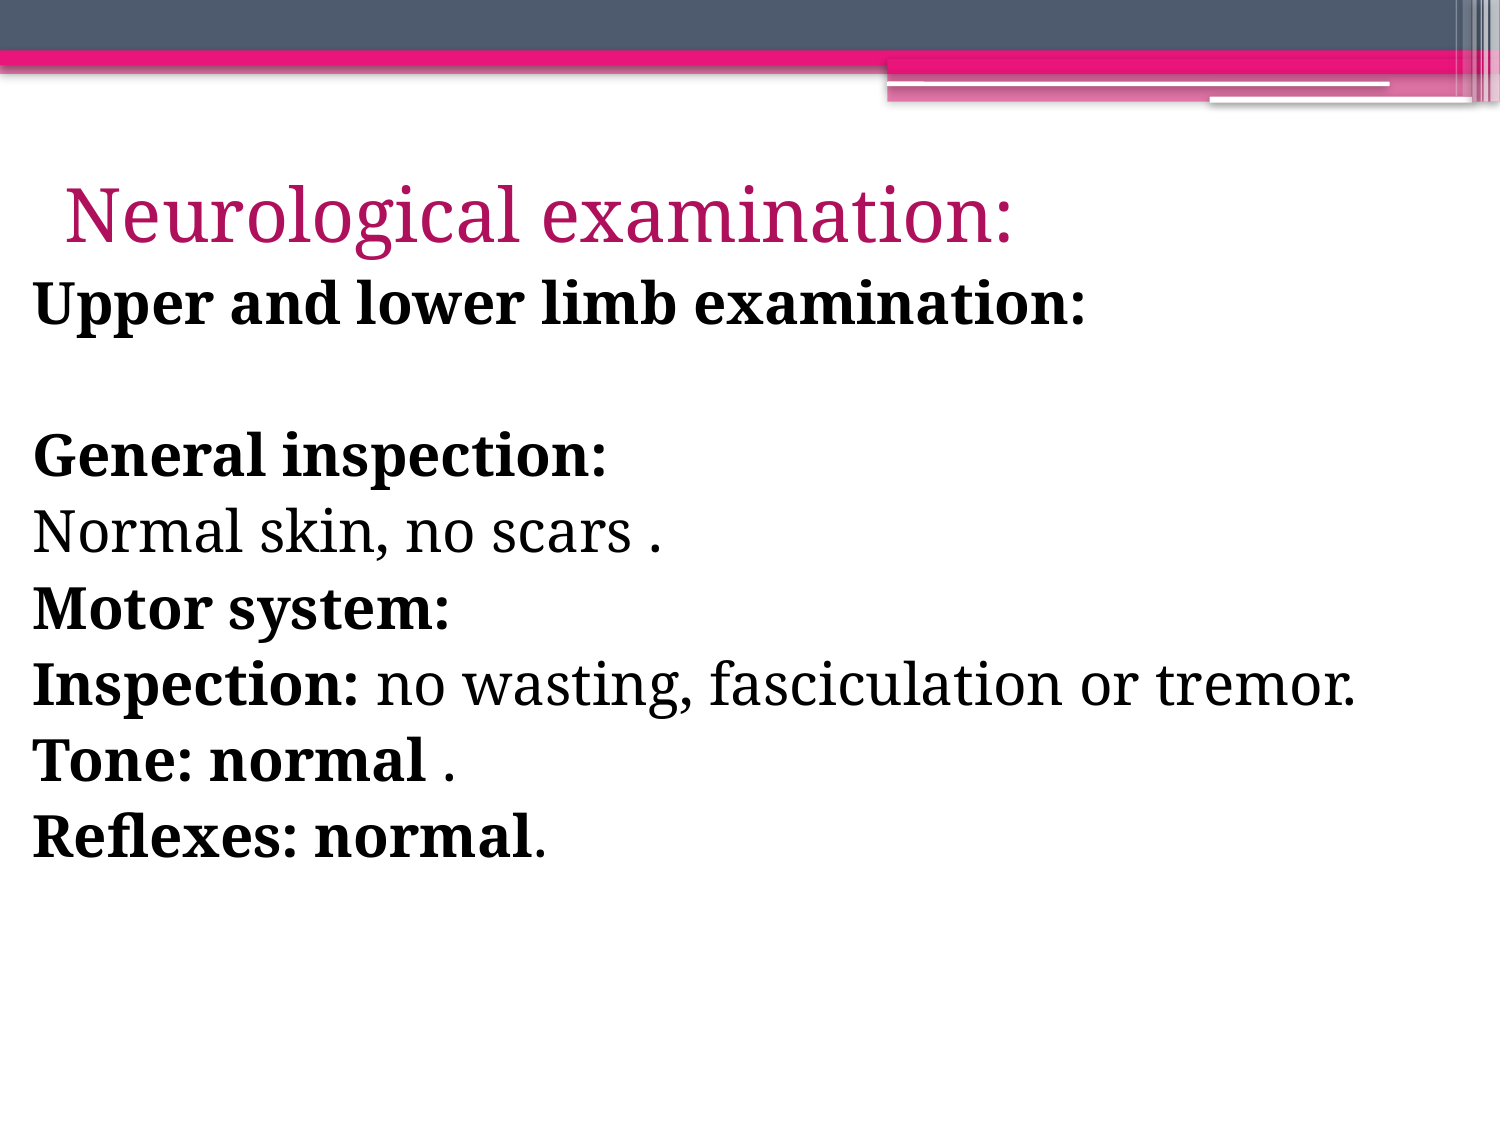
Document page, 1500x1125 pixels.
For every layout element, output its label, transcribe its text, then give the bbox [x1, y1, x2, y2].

title Neurological examination: [50, 125, 1400, 259]
list Upper and lower limb examination: General inspection: Normal skin, no scars . Motor system: Inspection: no wasting, fasciculation or tremor. Tone: normal . Reflexes: normal. [0, 259, 1500, 1125]
